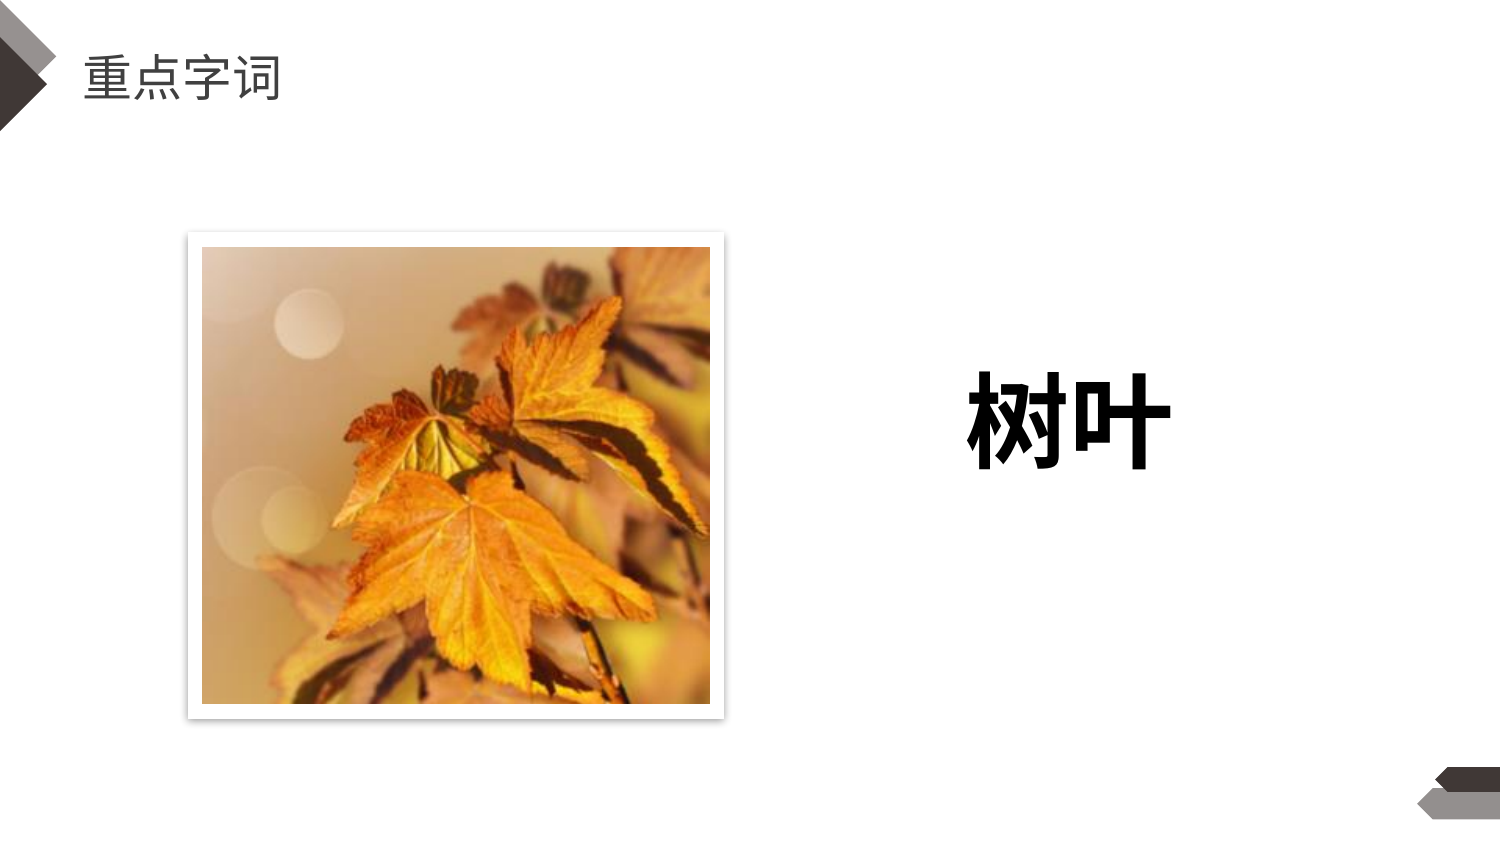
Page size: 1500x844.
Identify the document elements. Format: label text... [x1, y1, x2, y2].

picture [202, 246, 710, 705]
text_box 树叶 [954, 350, 1192, 487]
text_box 重点字词 [71, 40, 579, 113]
